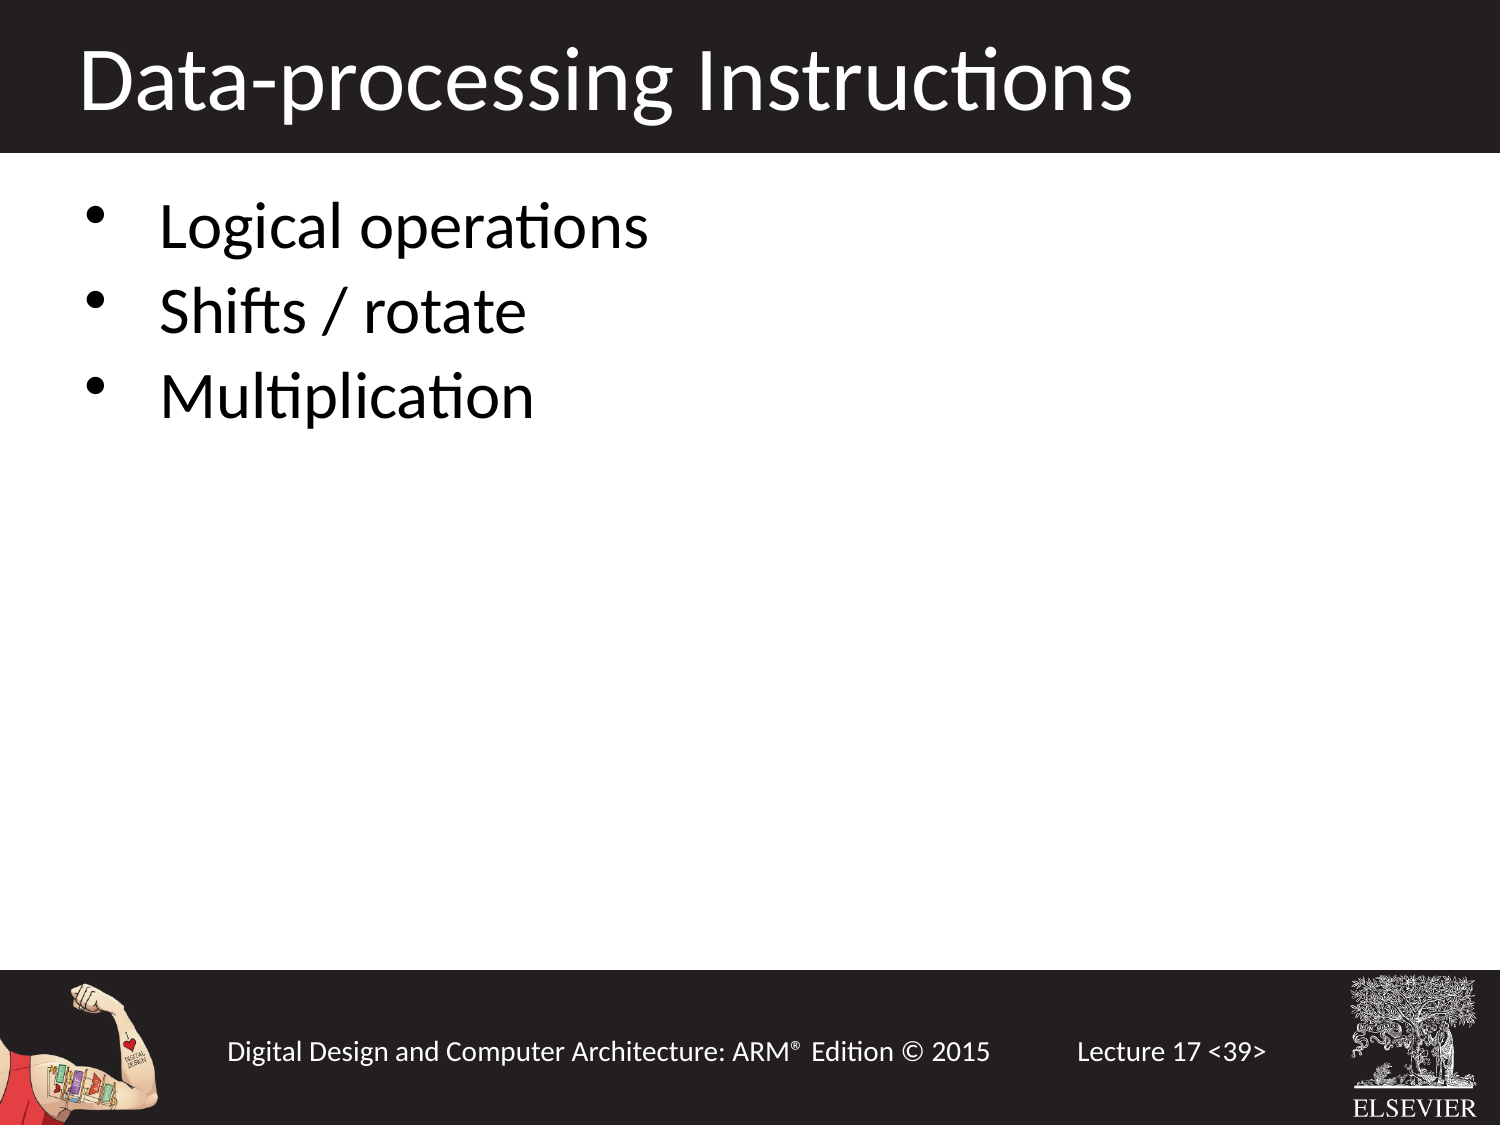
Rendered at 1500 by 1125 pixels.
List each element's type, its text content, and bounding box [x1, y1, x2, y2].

text_box [112, 996, 1438, 1050]
picture [1350, 974, 1477, 1117]
text_box Data-processing Instructions [63, 11, 1488, 136]
text_box Logical operations Shifts / rotate Multiplication [69, 183, 1470, 996]
picture [0, 979, 163, 1125]
